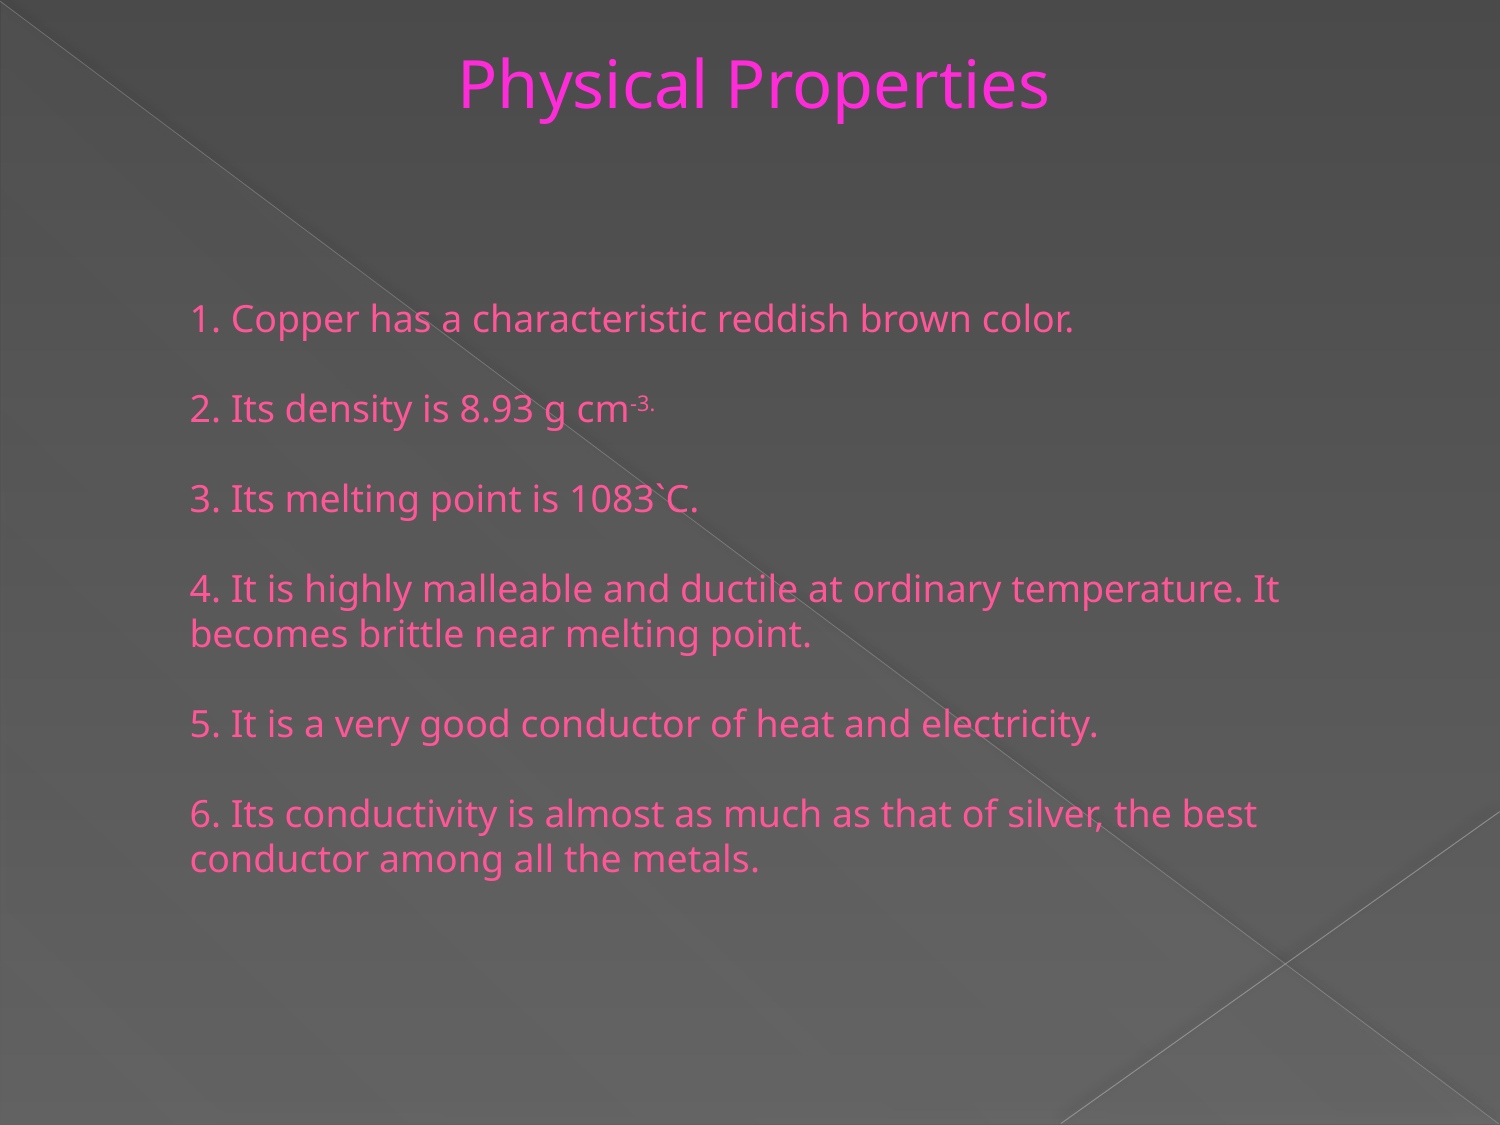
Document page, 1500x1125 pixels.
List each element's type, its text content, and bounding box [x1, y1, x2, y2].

text_box Physical Properties [179, 34, 1330, 130]
text_box 1. Copper has a characteristic reddish brown color. 2. Its density is 8.93 g cm-3. 3. Its melting point is 1083`C. 4. It is highly malleable and ductile at ordinary temperature. It becomes brittle near melting point. 5. It is a very good conductor of heat and electricity. 6. Its conductivity is almost as much as that of silver, the best conductor among all the metals. [174, 287, 1363, 888]
